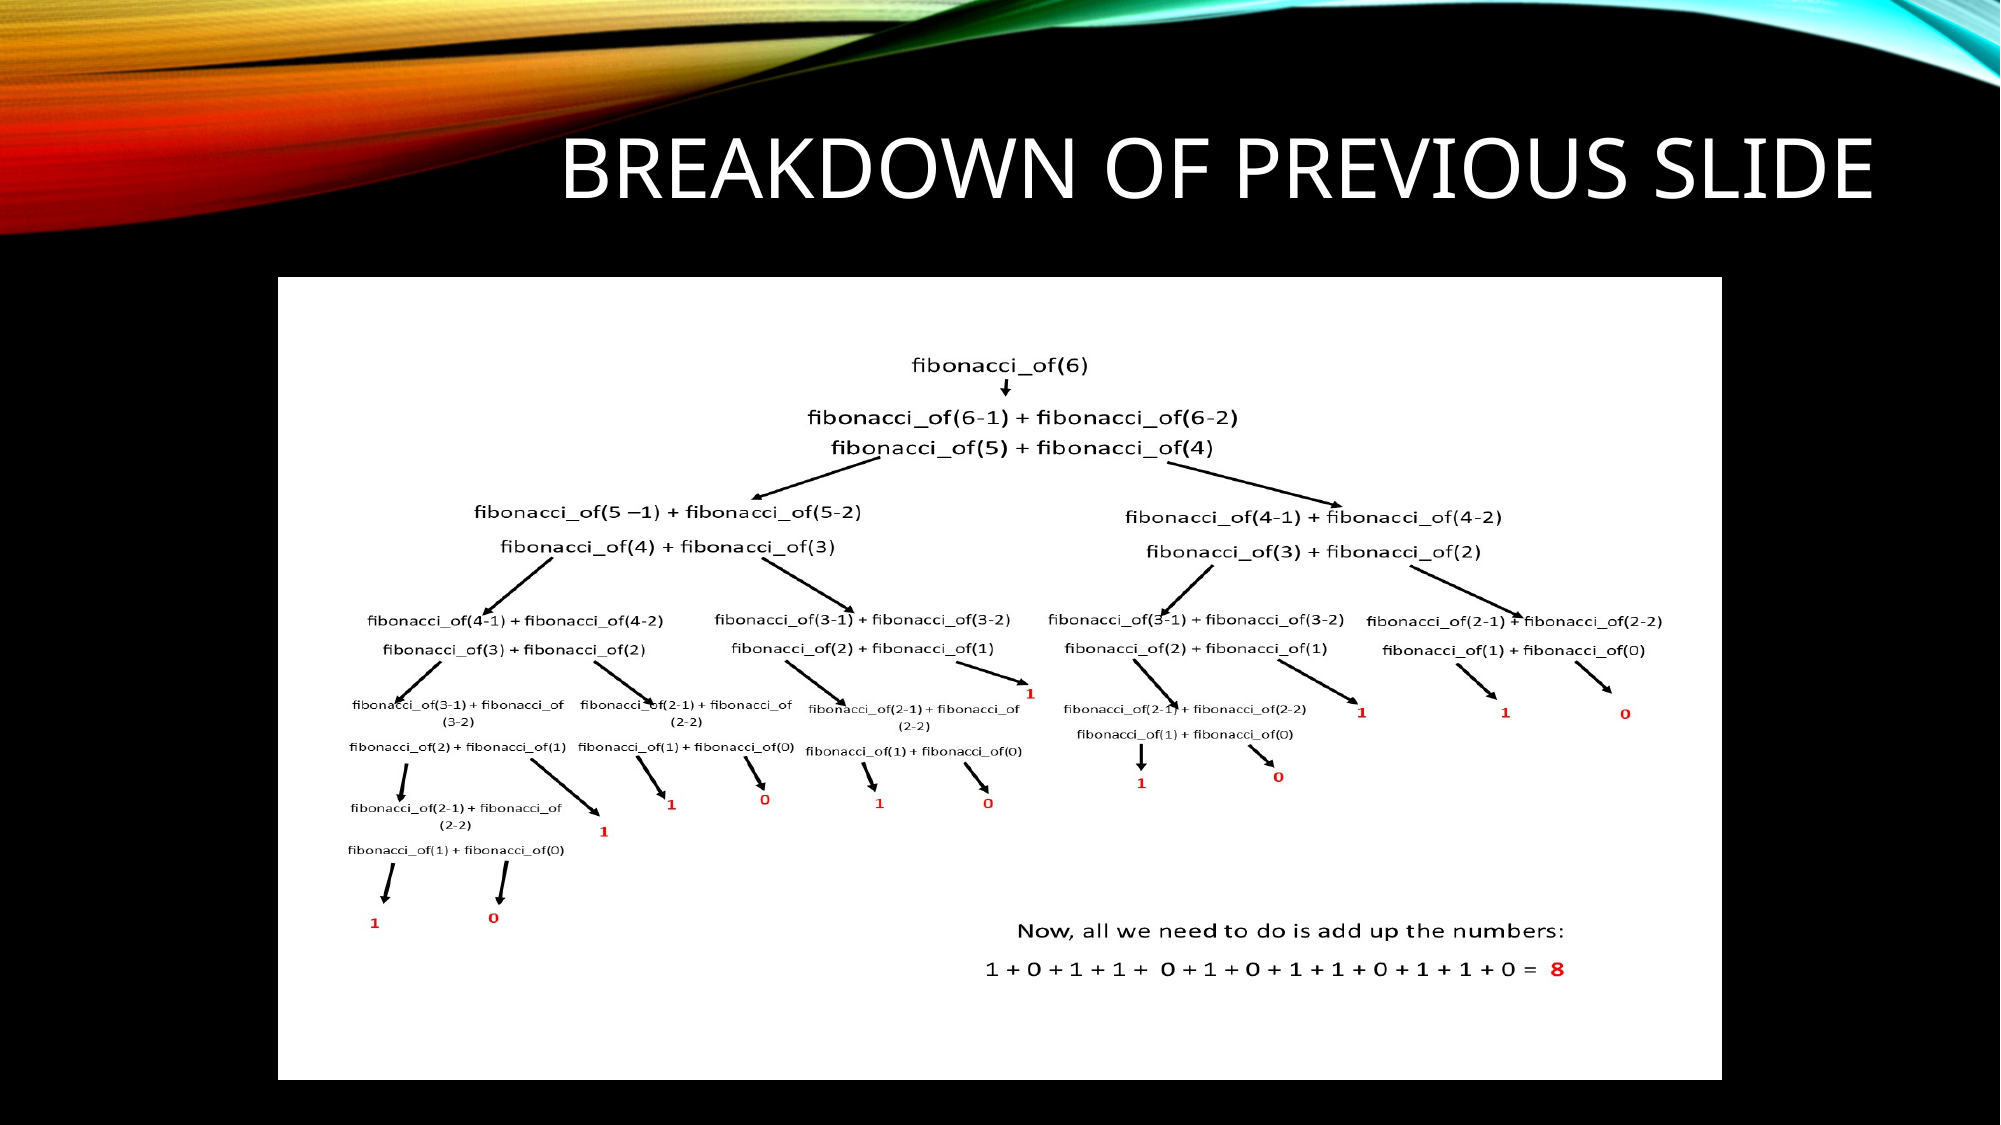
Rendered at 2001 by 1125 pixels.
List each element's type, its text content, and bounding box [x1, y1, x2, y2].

picture [0, 0, 2000, 237]
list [277, 277, 1723, 1080]
title Breakdown of previous slide [479, 65, 1893, 278]
